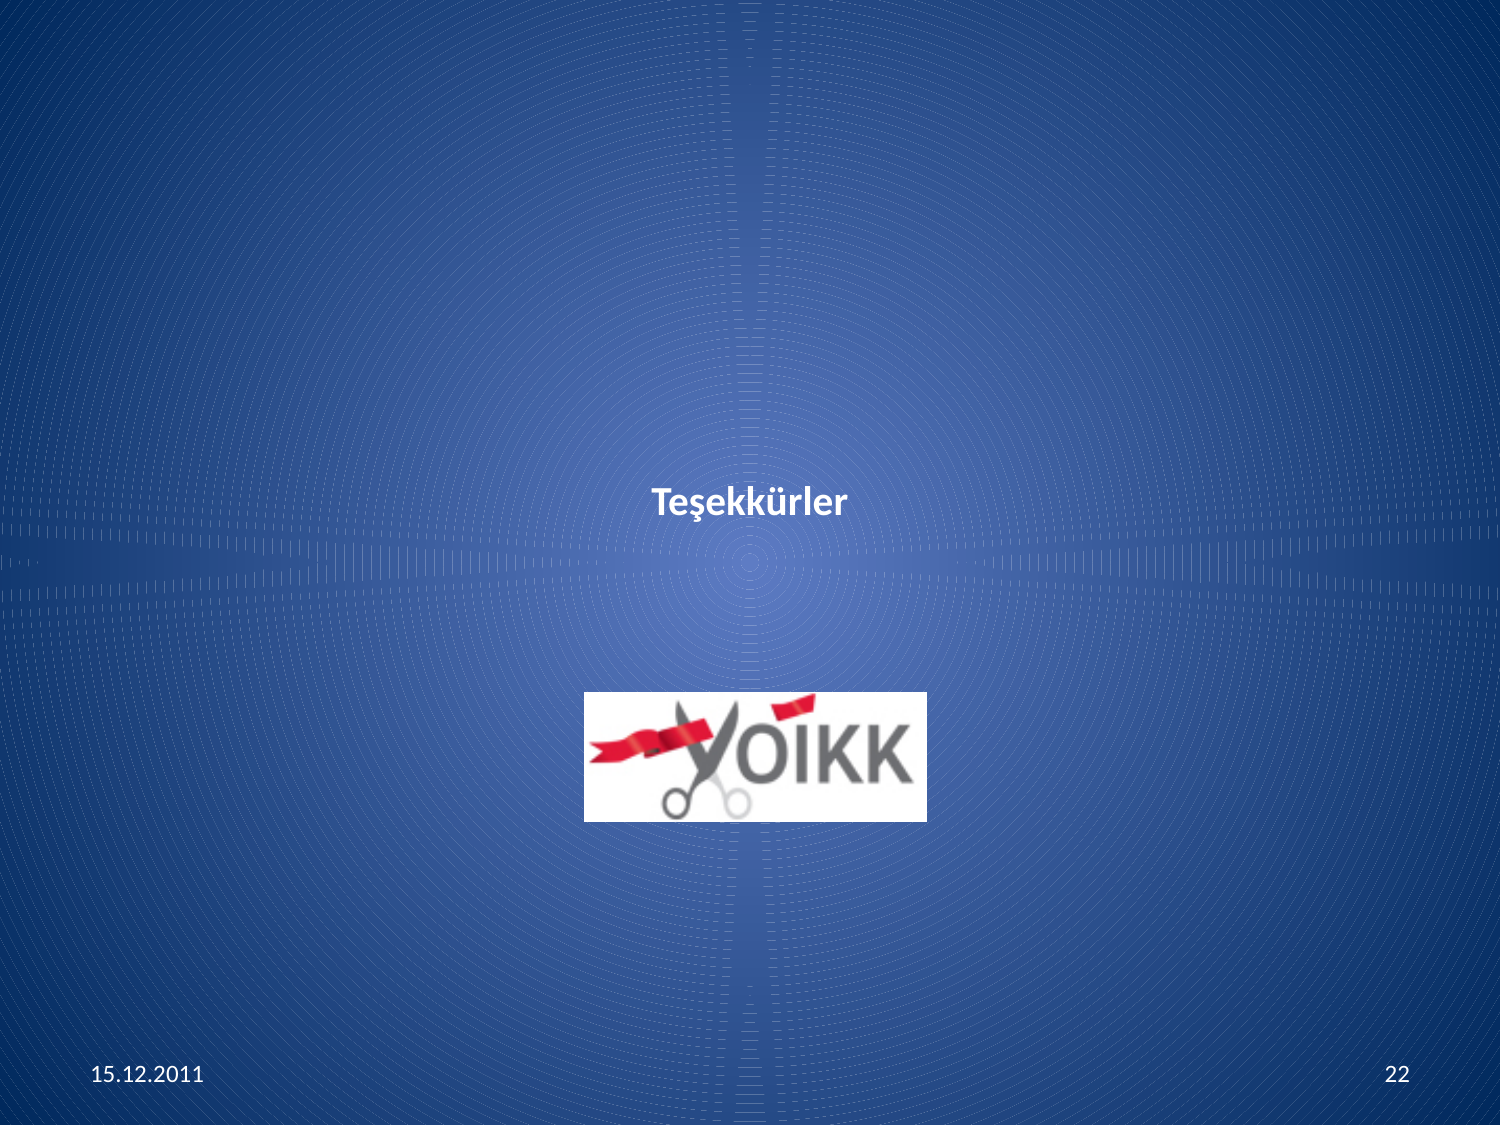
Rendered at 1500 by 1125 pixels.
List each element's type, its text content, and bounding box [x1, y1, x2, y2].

title Teşekkürler [64, 314, 1436, 784]
slide_number 22 [1074, 1042, 1425, 1103]
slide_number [75, 1042, 425, 1103]
picture [584, 692, 927, 822]
